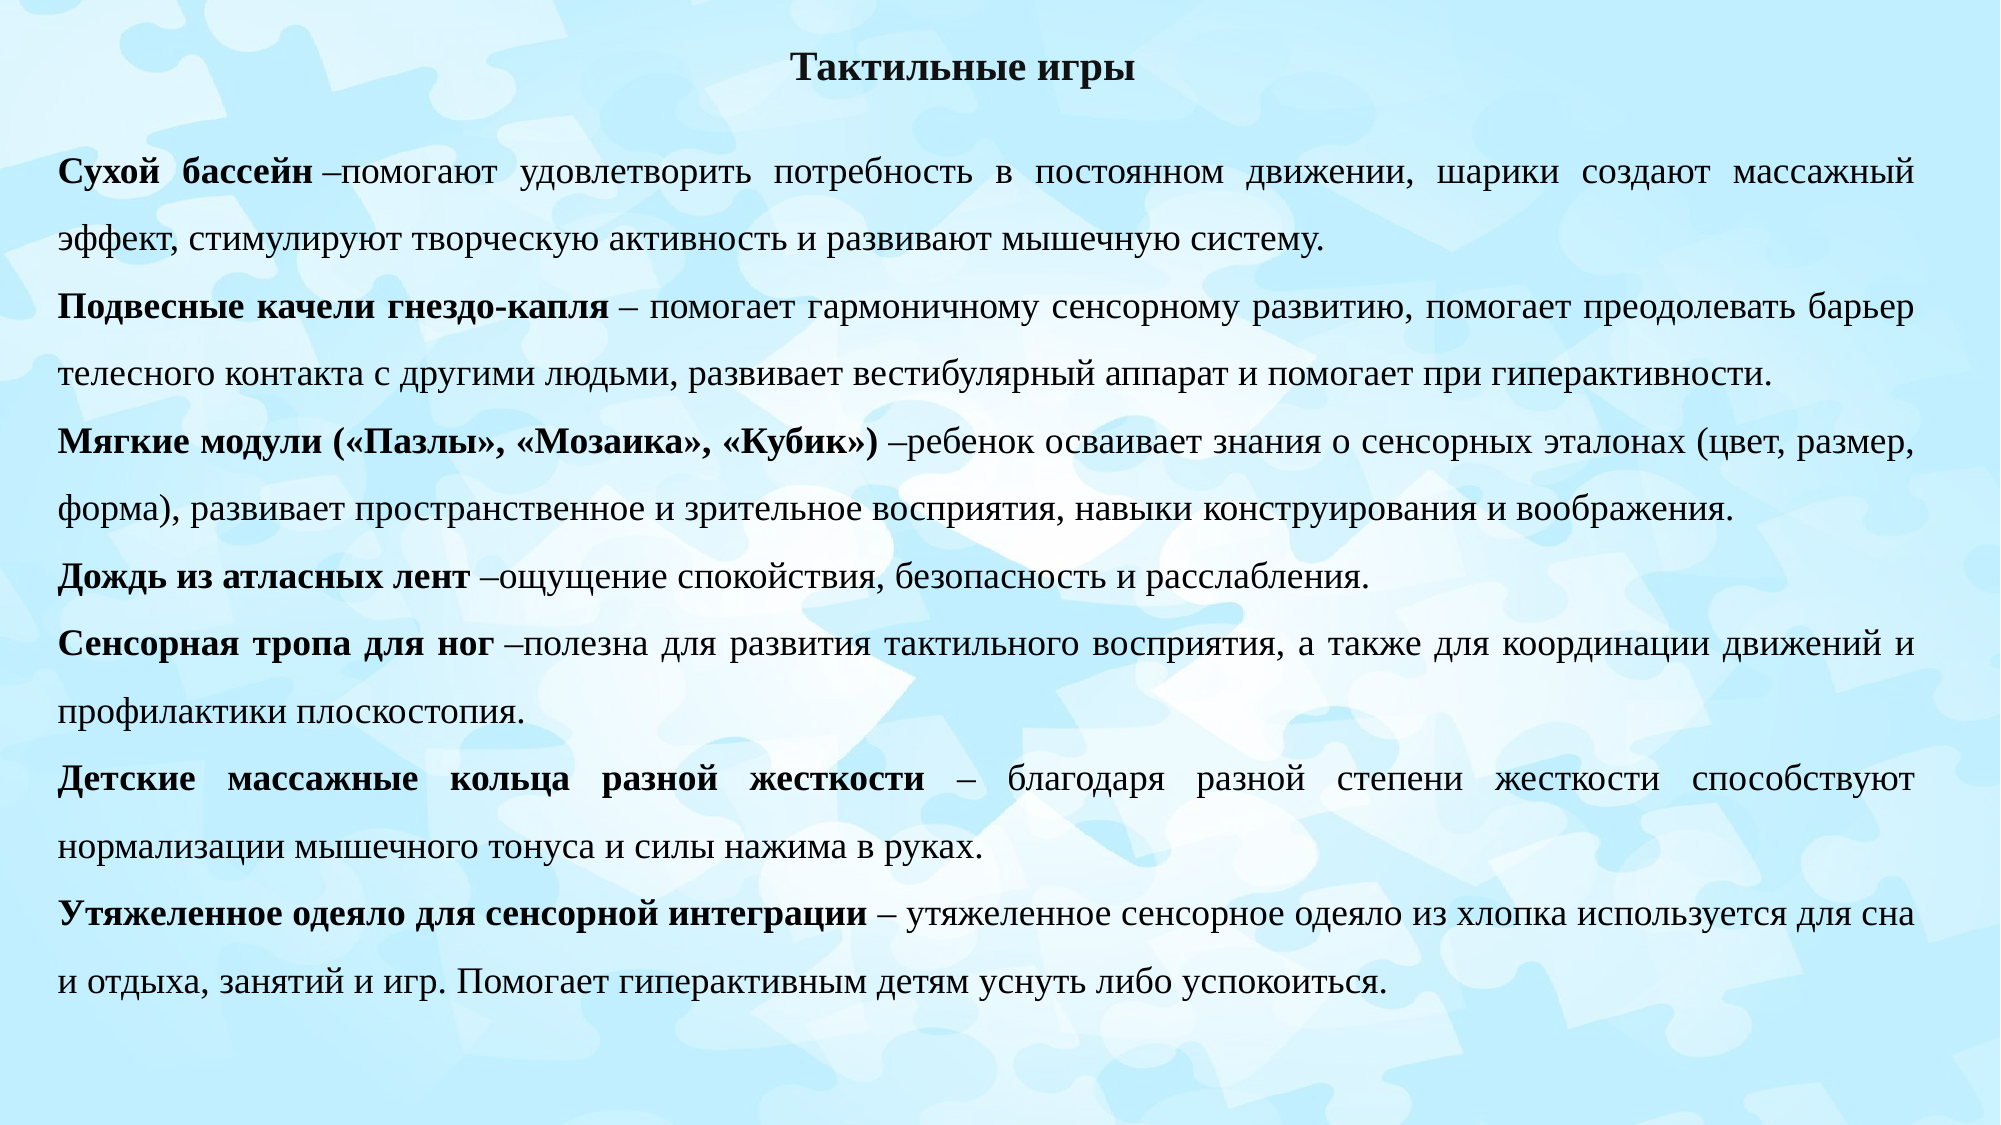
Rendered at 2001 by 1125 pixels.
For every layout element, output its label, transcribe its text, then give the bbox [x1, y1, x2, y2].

text_box Тактильные игры [680, 31, 1200, 97]
text_box Сухой бассейн –помогают удовлетворить потребность в постоянном движении, шарики создают массажный эффект, стимулируют творческую активность и развивают мышечную систему. Подвесные качели гнездо-капля – помогает гармоничному сенсорному развитию, помогает преодолевать барьер телесного контакта с другими людьми, развивает вестибулярный аппарат и помогает при гиперактивности. Мягкие модули («Пазлы», «Мозаика», «Кубик») –ребенок осваивает знания о сенсорных эталонах (цвет, размер, форма), развивает пространственное и зрительное восприятия, навыки конструирования и воображения. Дождь из атласных лент –ощущение спокойствия, безопасность и расслабления. Сенсорная тропа для ног –полезна для развития тактильного восприятия, а также для координации движений и профилактики плоскостопия. Детские массажные кольца разной жесткости – благодаря разной степени жесткости способствуют нормализации мышечного тонуса и силы нажима в руках. Утяжеленное одеяло для сенсорной интеграции – утяжеленное сенсорное одеяло из хлопка используется для сна и отдыха, занятий и игр. Помогает гиперактивным детям уснуть либо успокоиться. [42, 115, 1931, 1009]
